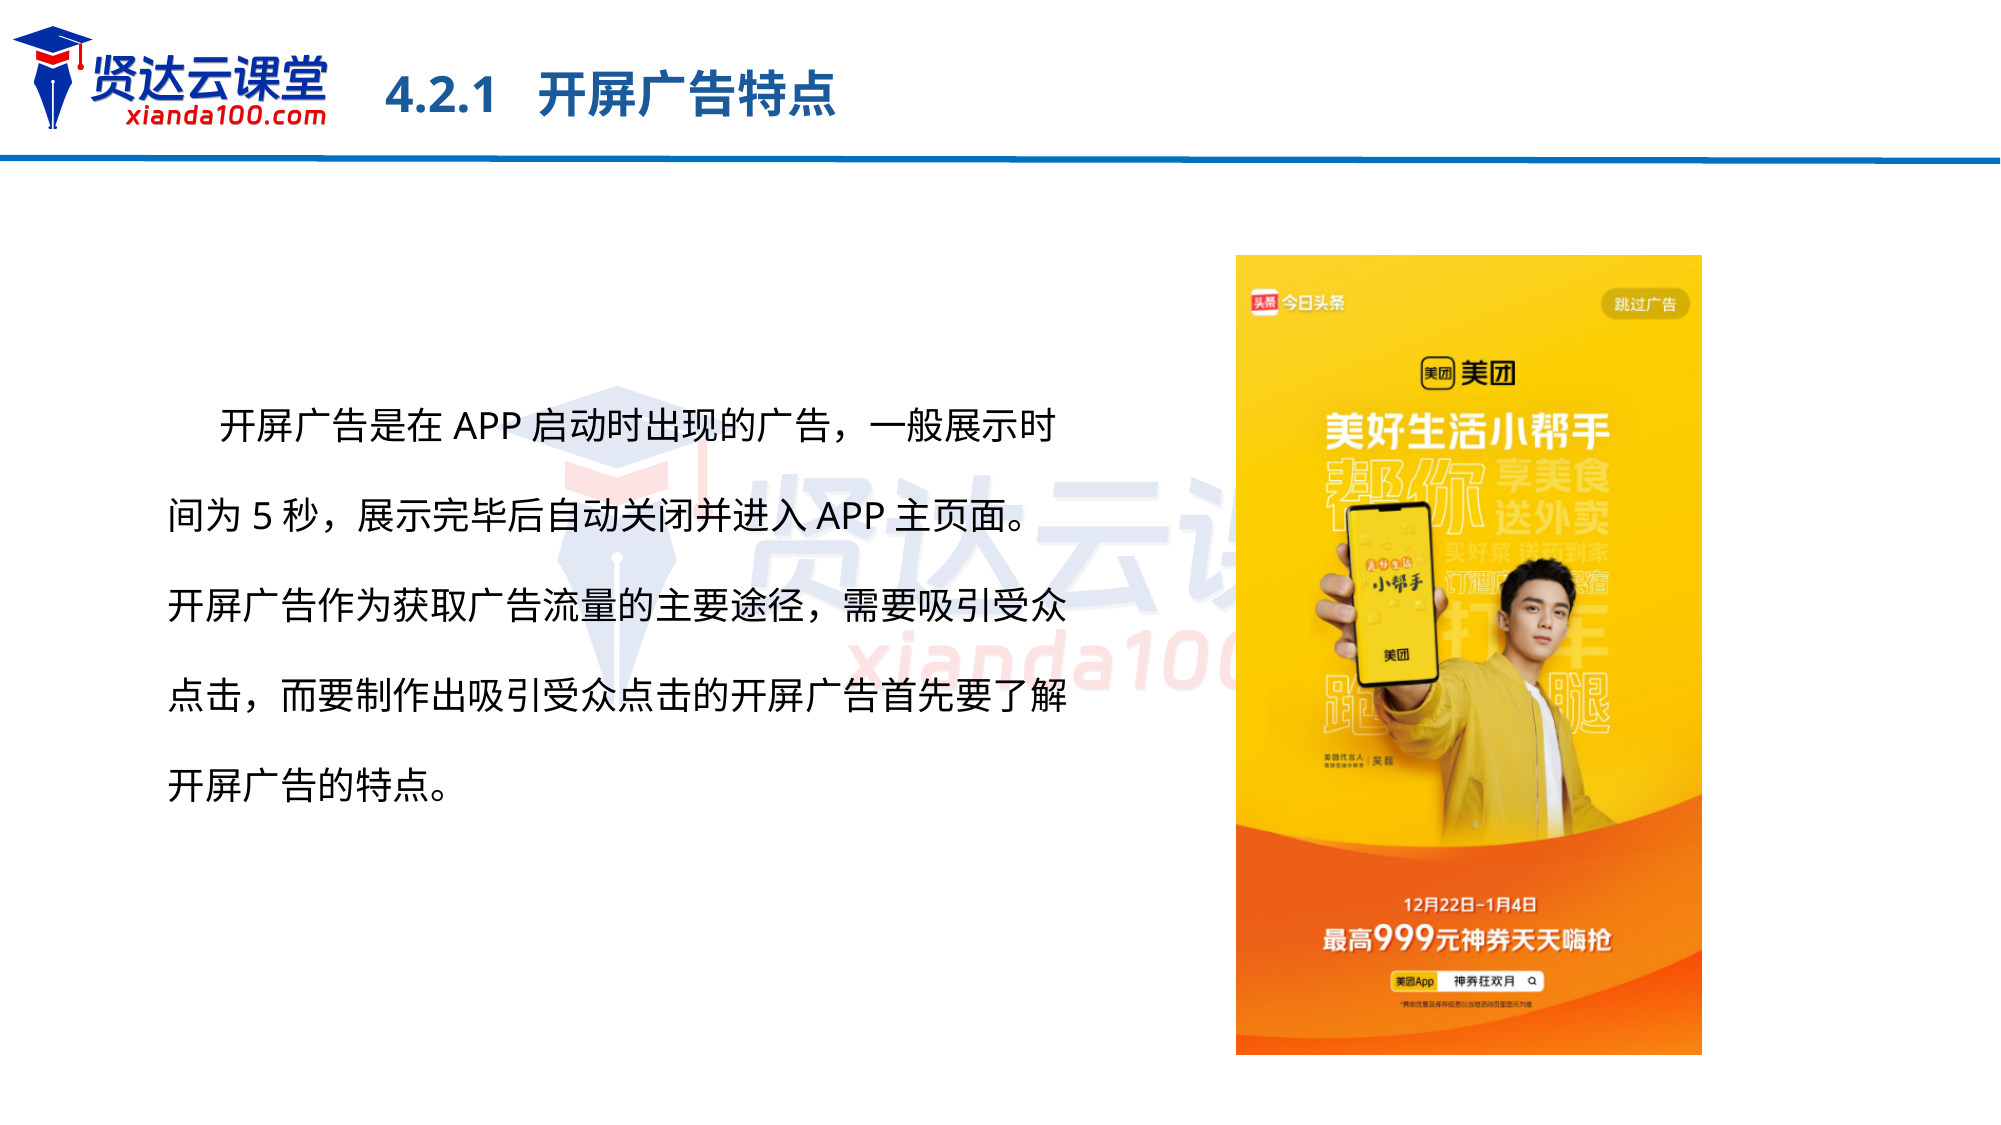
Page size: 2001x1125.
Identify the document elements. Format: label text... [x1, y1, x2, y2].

picture [1235, 255, 1702, 1055]
text_box 4.2.1 开屏广告特点 [370, 54, 1007, 130]
text_box 开屏广告是在APP启动时出现的广告，一般展示时间为5秒，展示完毕后自动关闭并进入APP主页面。开屏广告作为获取广告流量的主要途径，需要吸引受众点击，而要制作出吸引受众点击的开屏广告首先要了解开屏广告的特点。 [153, 349, 1095, 815]
picture [0, 7, 353, 155]
